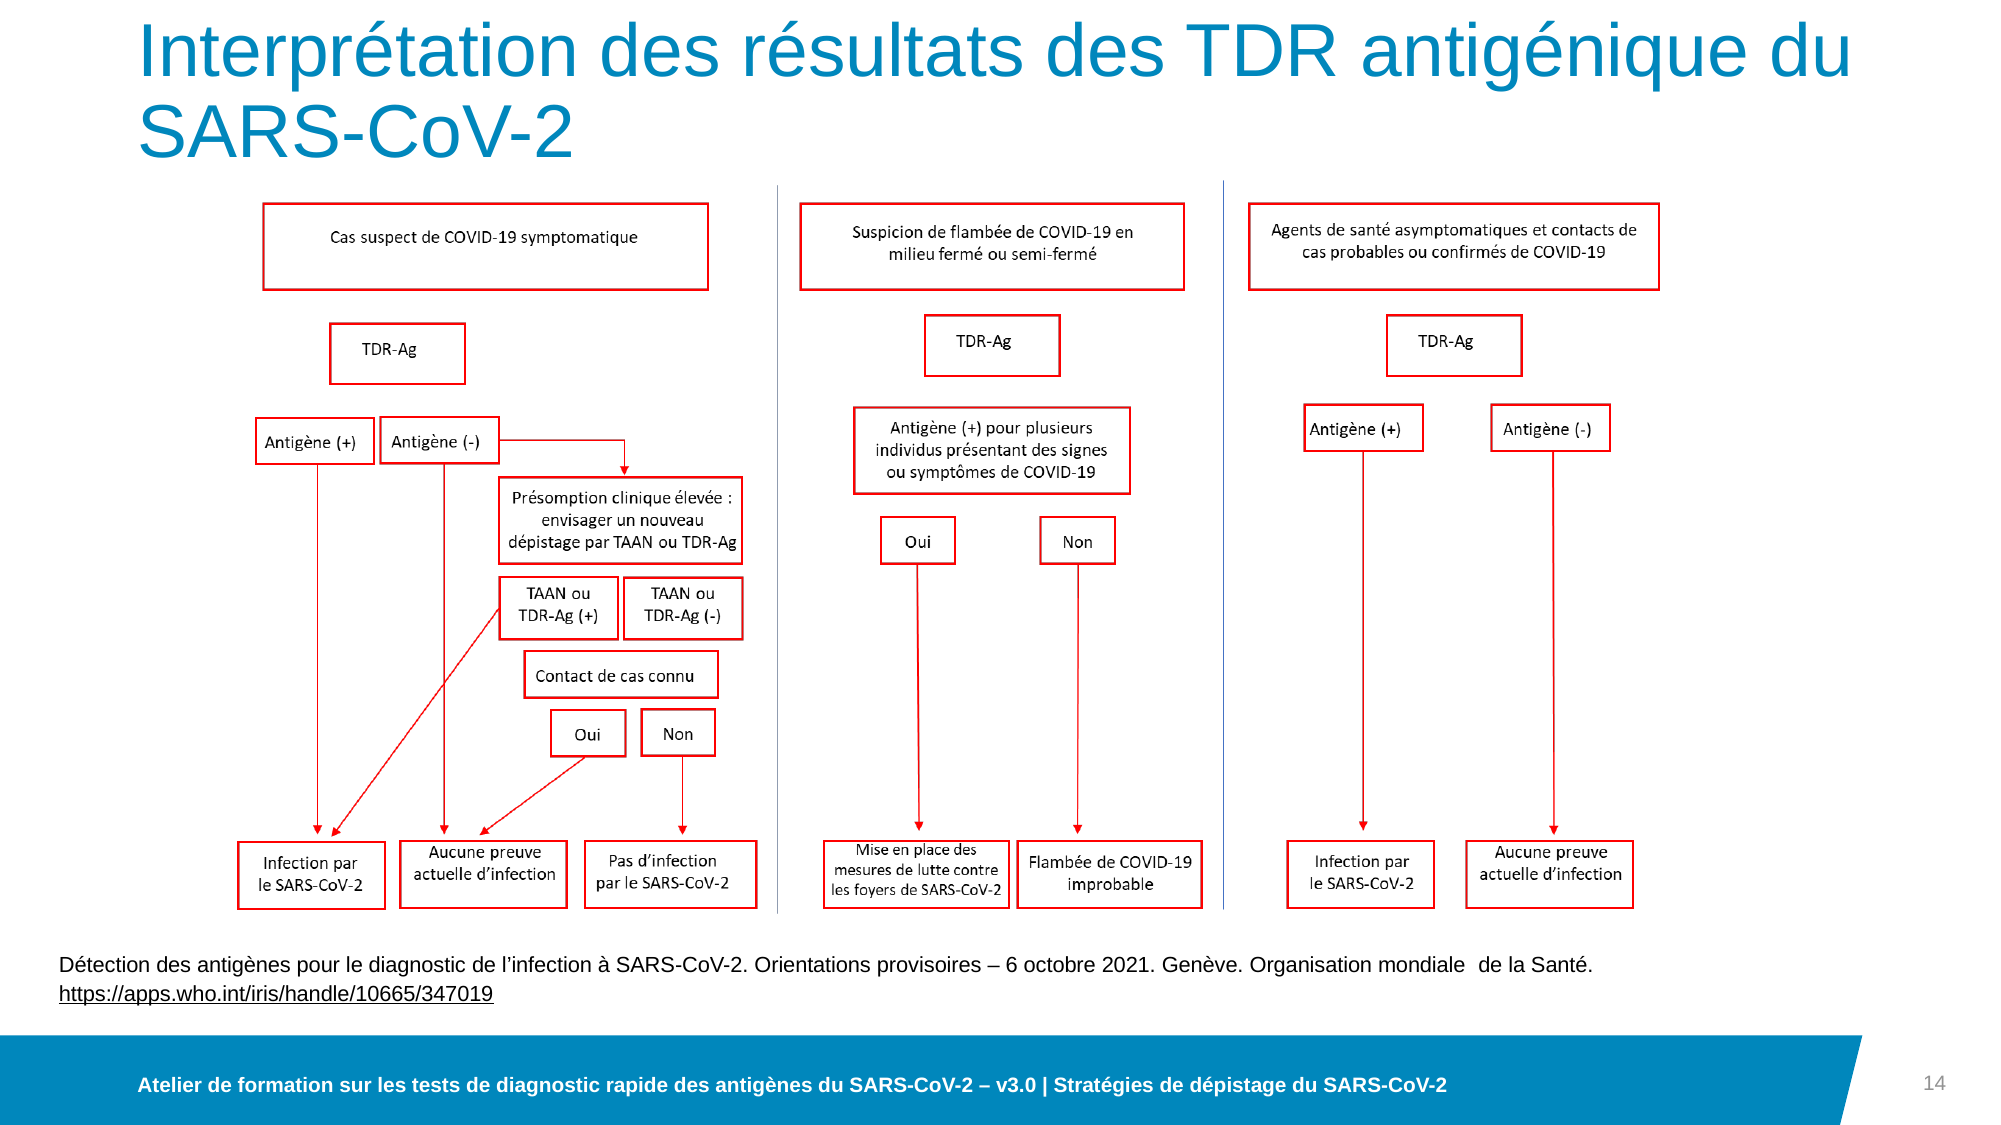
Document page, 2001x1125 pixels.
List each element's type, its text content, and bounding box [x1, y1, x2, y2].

title Interprétation des résultats des TDR antigénique du SARS-CoV-2 [137, 66, 1862, 174]
slide_number 14 [1862, 1035, 1947, 1125]
text_box Détection des antigènes pour le diagnostic de l’infection à SARS-CoV-2. Orientations provisoires – 6 octobre 2021. Genève. Organisation mondiale de la Santé. https://apps.who.int/iris/handle/10665/347019 [43, 927, 1956, 1014]
picture [237, 180, 1660, 914]
footer Atelier de formation sur les tests de diagnostic rapide des antigènes du SARS-CoV-2 – v3.0 | Stratégies de dépistage du SARS-CoV-2 [137, 1042, 1558, 1125]
